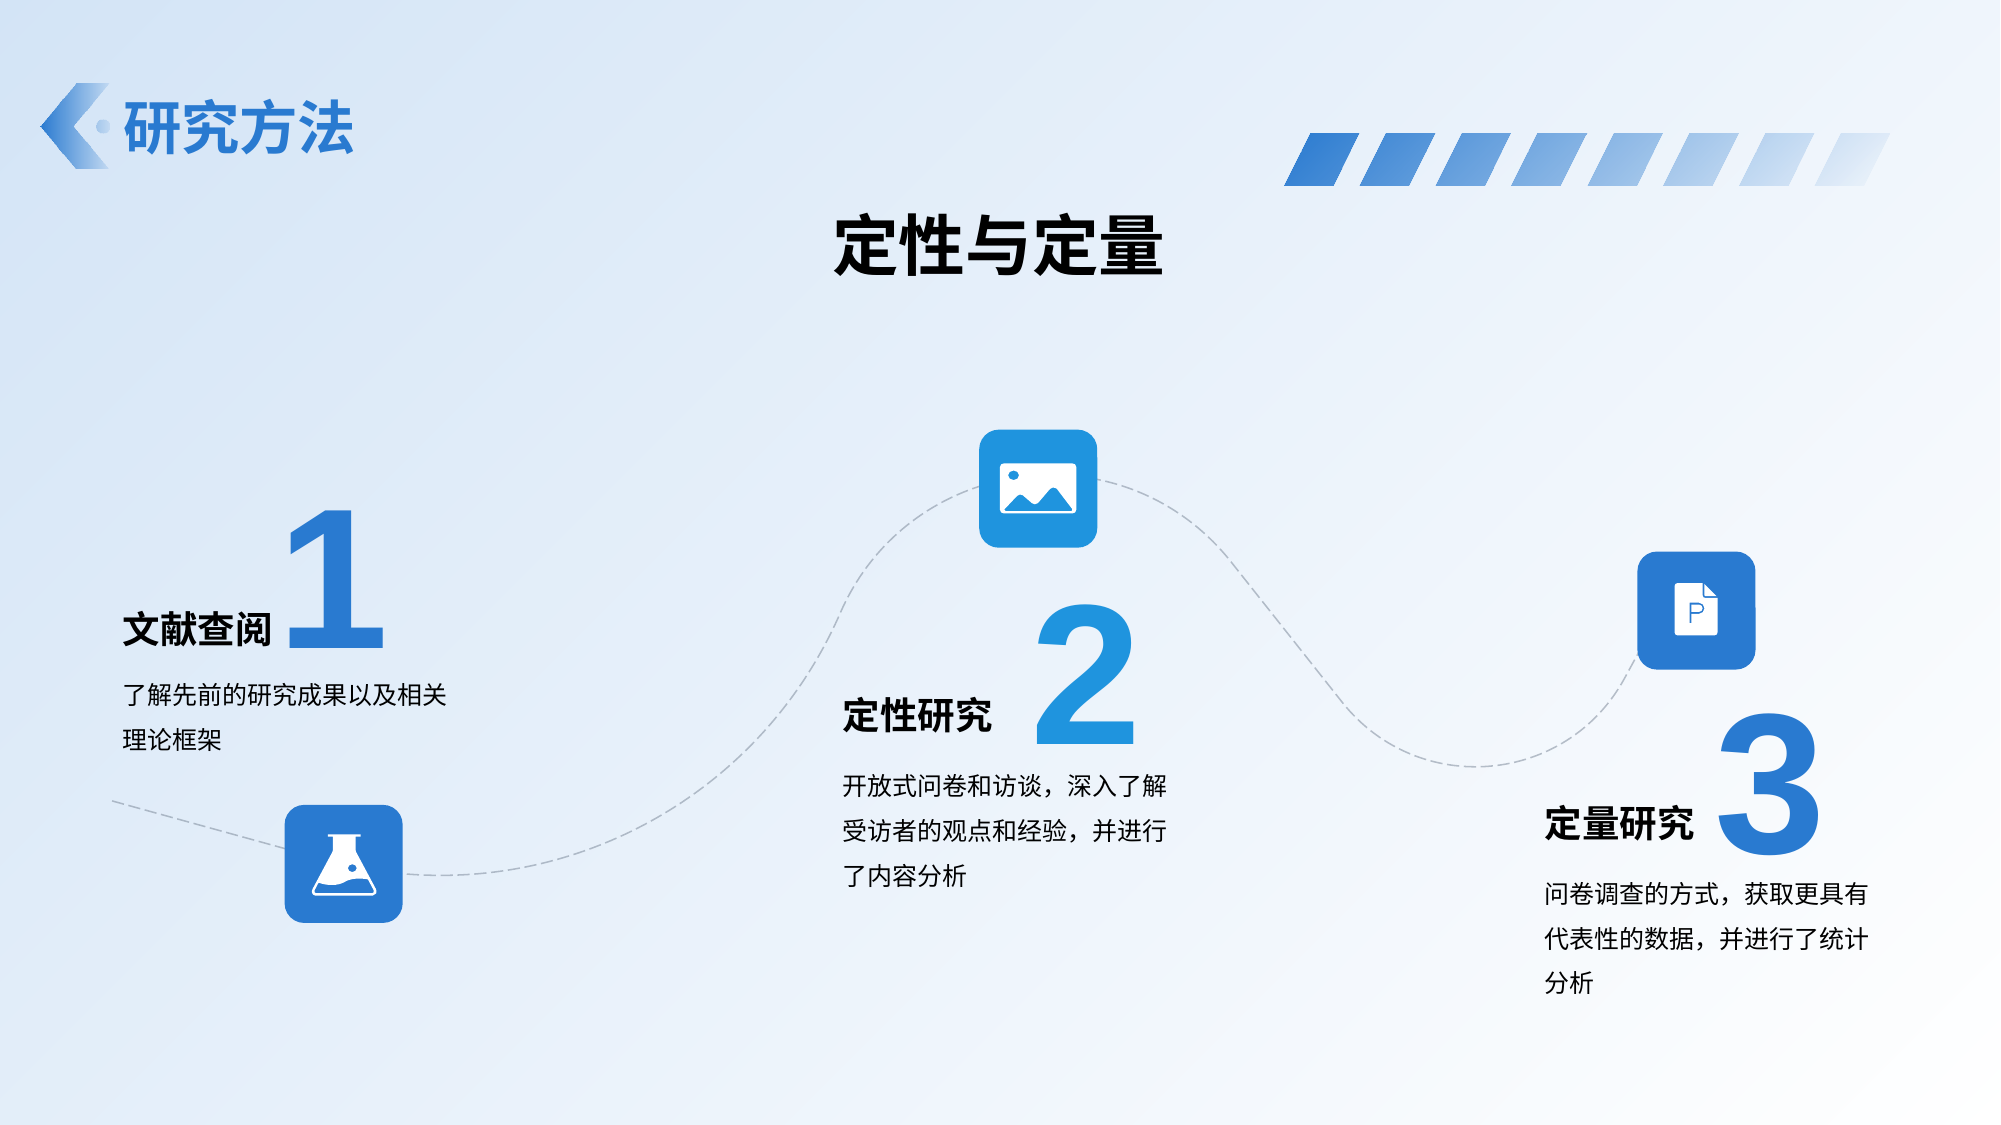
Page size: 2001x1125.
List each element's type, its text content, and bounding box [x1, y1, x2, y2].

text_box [108, 196, 1900, 1002]
title 研究方法 [108, 0, 1890, 169]
